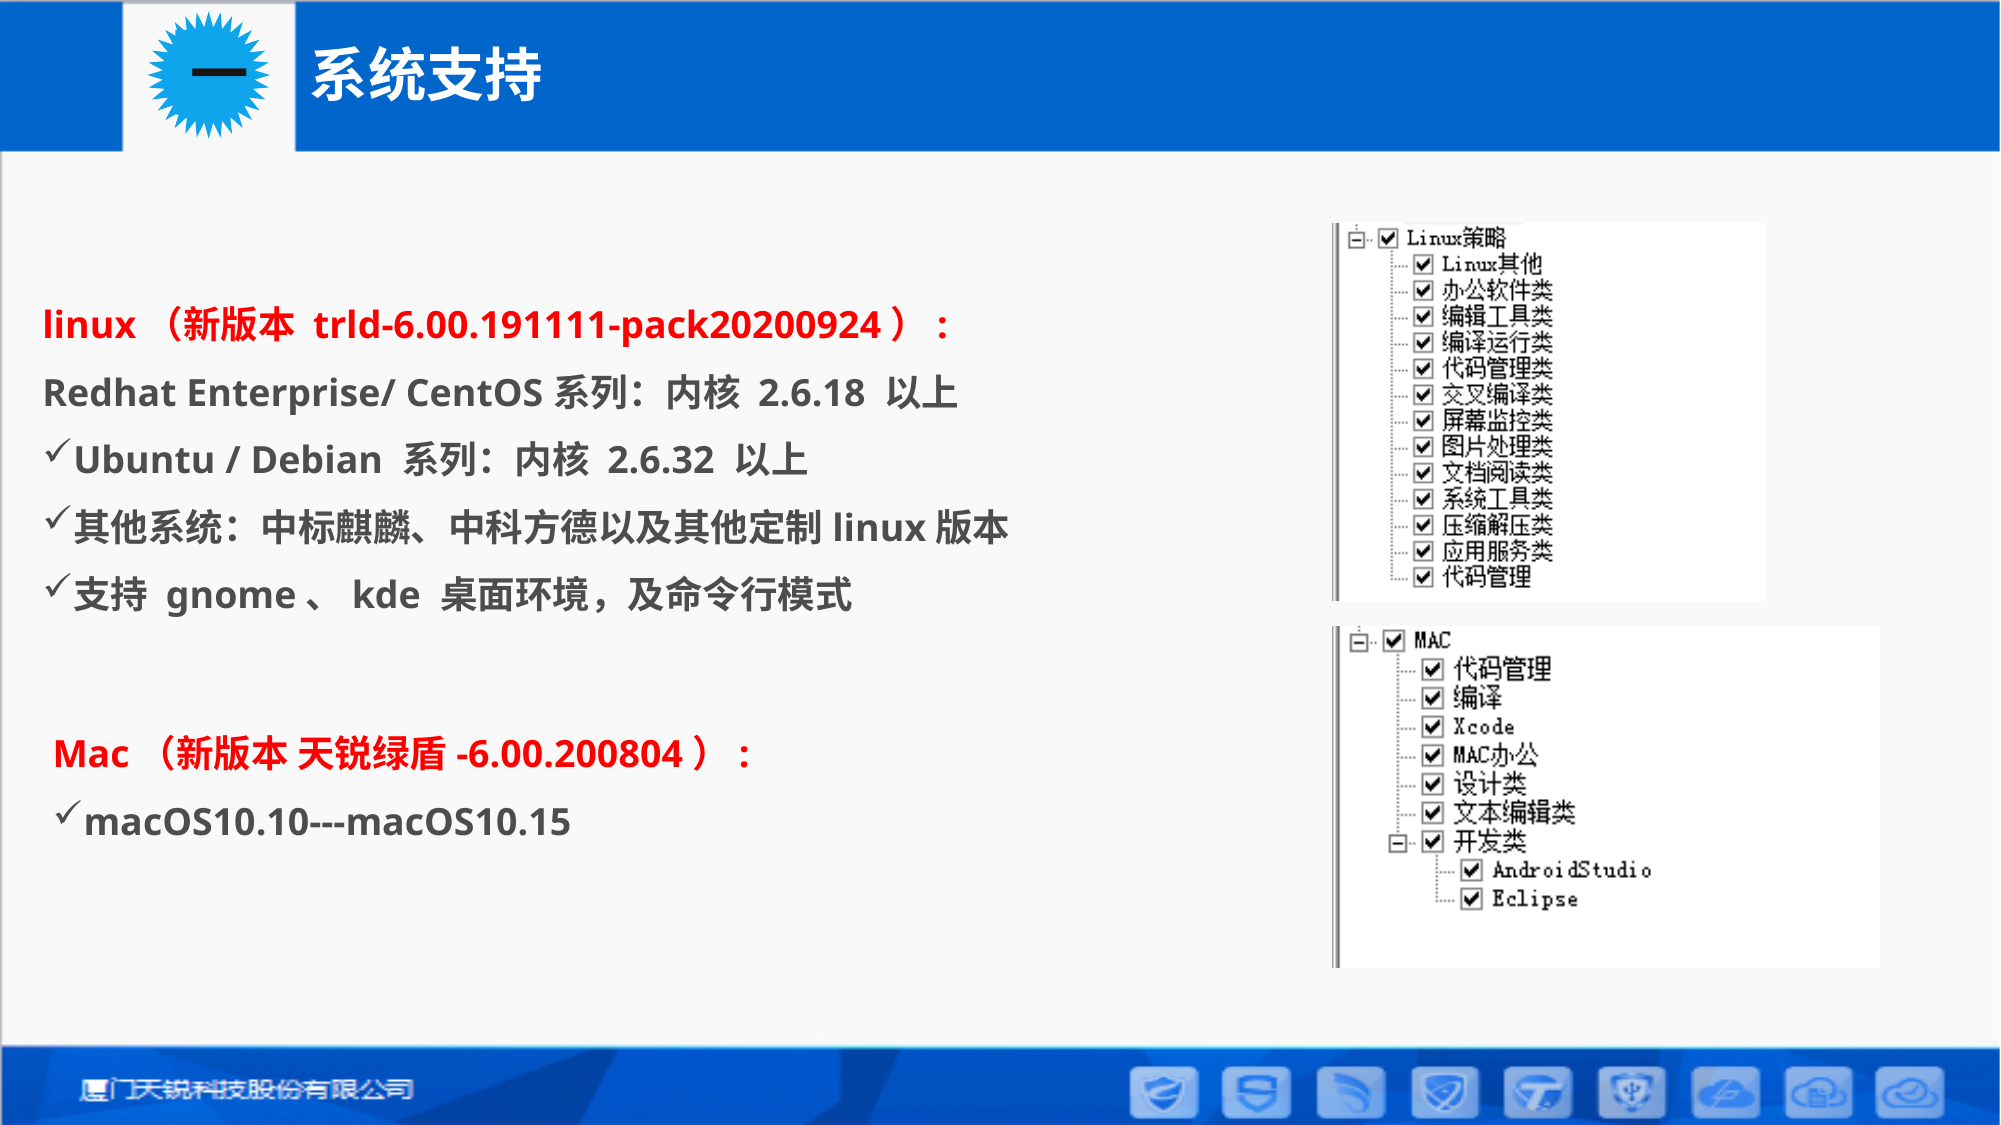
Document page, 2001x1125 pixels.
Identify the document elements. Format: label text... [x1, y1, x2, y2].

text_box 系统支持 [295, 30, 599, 116]
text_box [147, 11, 270, 139]
picture [0, 0, 2000, 1125]
text_box linux（新版本 trld-6.00.191111-pack20200924）: Redhat Enterprise/ CentOS系列：内核 2.6.18 以上 Ubuntu / Debian 系列：内核 2.6.32 以上 其他系统：中标麒麟、中科方德以及其他定制linux版本 支持 gnome、kde 桌面环境，及命令行模式 [27, 271, 1832, 624]
text_box Mac（新版本 天锐绿盾-6.00.200804）: macOS10.10---macOS10.15 [37, 700, 1332, 851]
